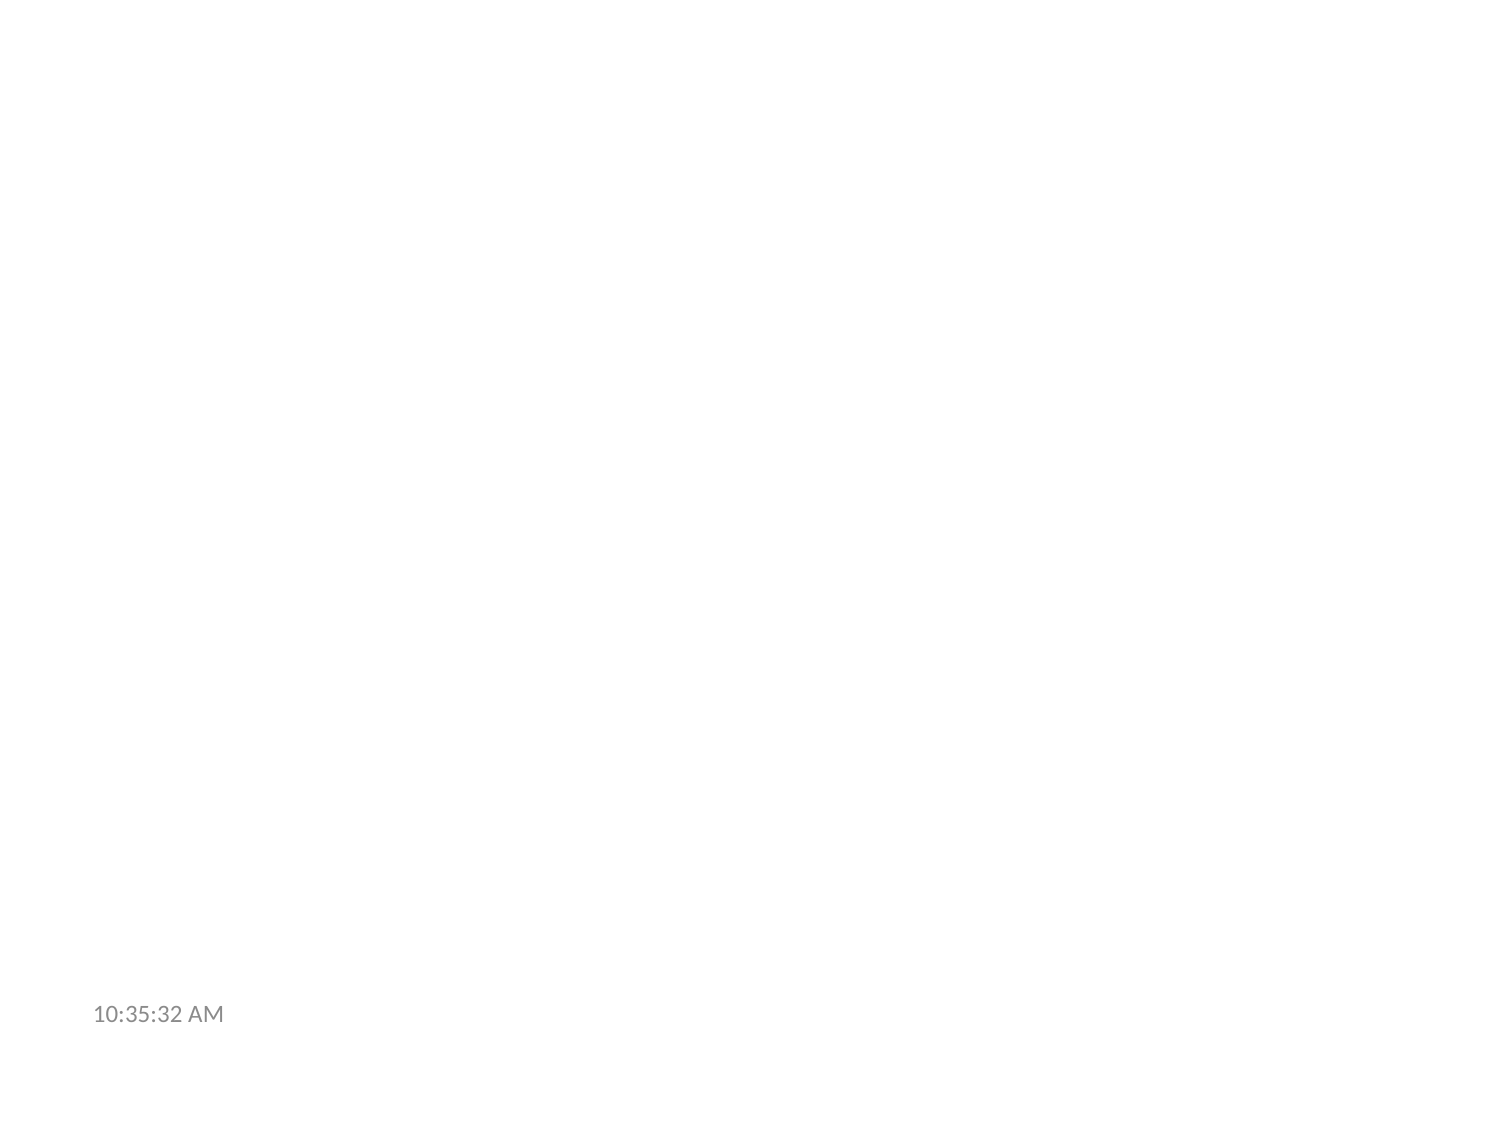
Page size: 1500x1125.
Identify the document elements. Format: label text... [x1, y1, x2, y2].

text_box 3:35:09 PM [77, 982, 428, 1043]
